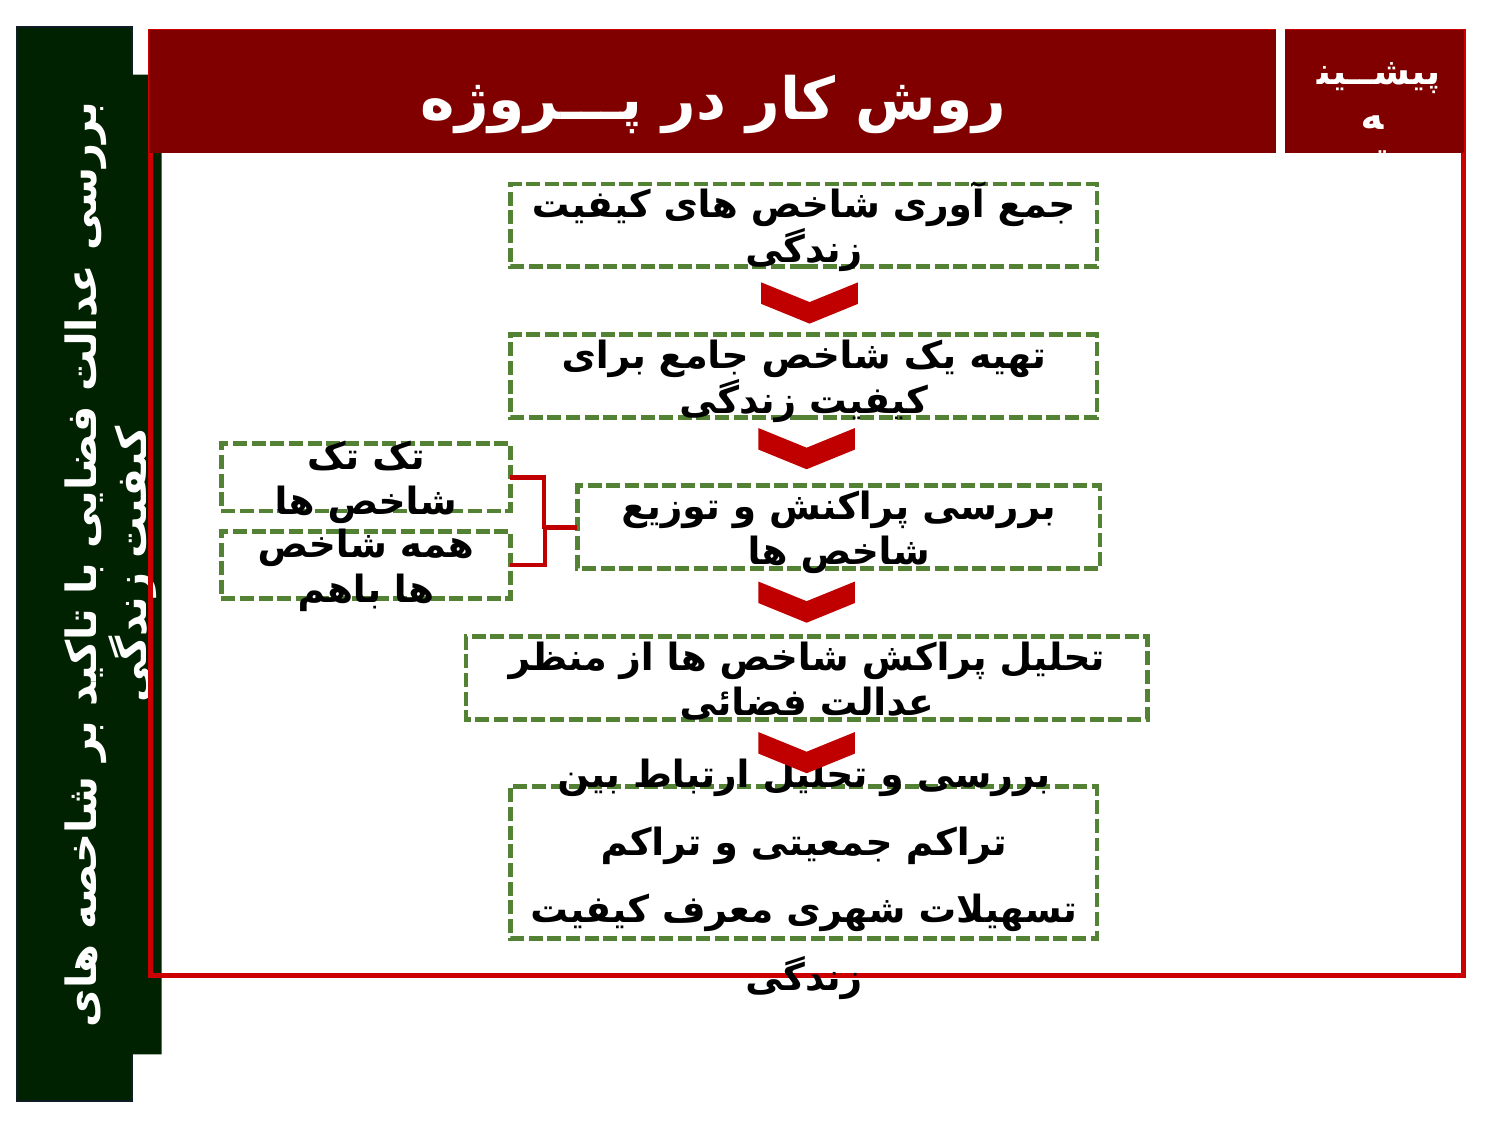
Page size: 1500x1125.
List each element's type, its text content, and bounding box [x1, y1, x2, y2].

text_box [758, 581, 855, 623]
text_box تحلیل پراکش شاخص ها از منظر عدالت فضائی [465, 635, 1148, 721]
text_box [758, 732, 855, 774]
text_box [761, 282, 858, 324]
text_box روش کار در پـــروژه [235, 53, 1192, 139]
text_box جمع آوری شاخص های کیفیت زندگی [509, 183, 1098, 268]
text_box تهیه یک شاخص جامع برای کیفیت زندگی [509, 334, 1098, 419]
text_box [758, 428, 855, 470]
text_box تک تک شاخص ها [220, 443, 512, 512]
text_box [16, 27, 132, 1102]
text_box پیشــینه تحقیق [1293, 39, 1464, 190]
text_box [510, 527, 577, 566]
text_box [149, 30, 1276, 153]
text_box [1285, 30, 1464, 153]
text_box [149, 153, 1464, 977]
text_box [510, 477, 578, 528]
text_box بررسی و تحلیل ارتباط بین تراکم جمعیتی و تراکم تسهیلات شهری معرف کیفیت زندگی [509, 786, 1098, 939]
text_box [1276, 28, 1285, 155]
text_box بررسی پراکنش و توزیع شاخص ها [576, 485, 1101, 570]
text_box همه شاخص ها باهم [220, 530, 512, 600]
